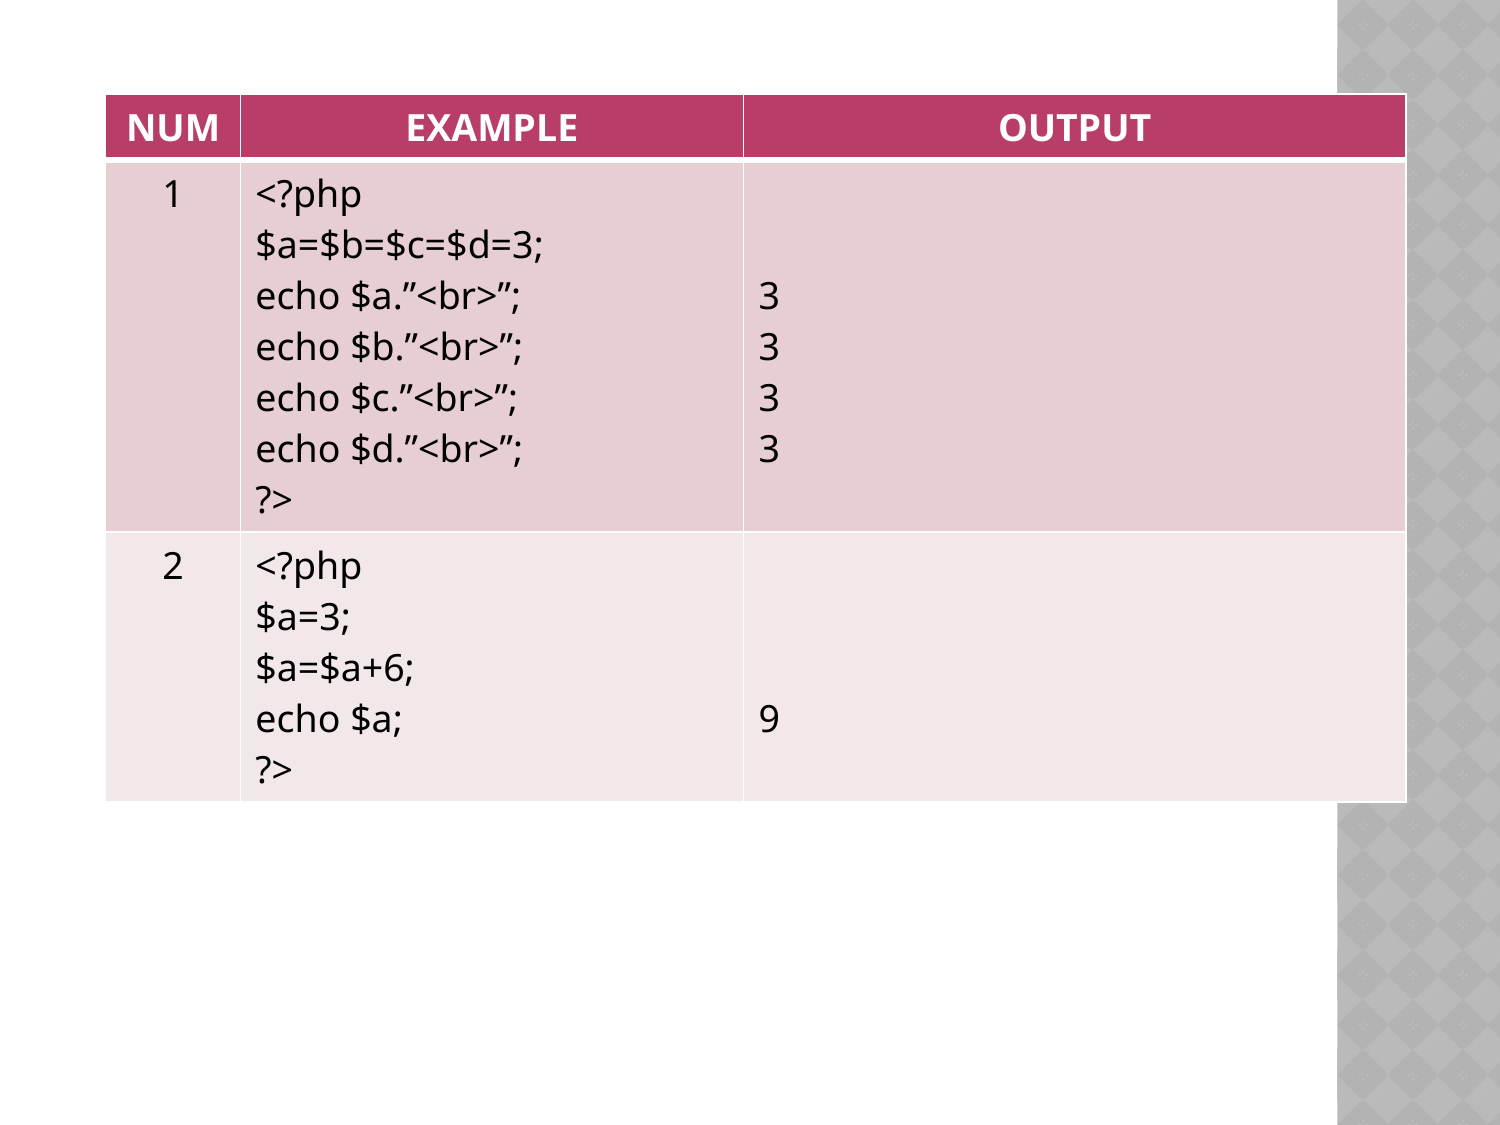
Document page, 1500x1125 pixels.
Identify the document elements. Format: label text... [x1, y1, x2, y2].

table_header NUM [106, 95, 240, 157]
table_cell 2 [106, 533, 240, 801]
table_header OUTPUT [744, 95, 1405, 157]
table_cell <?php $a=$b=$c=$d=3; echo $a.”<br>”; echo $b.”<br>”; echo $c.”<br>”; echo $d.”<br>”; ?> [241, 163, 743, 531]
table_cell 1 [106, 163, 240, 531]
table_cell <?php $a=3; $a=$a+6; echo $a; ?> [241, 533, 743, 801]
table_cell 3 3 3 3 [744, 163, 1405, 531]
table_header EXAMPLE [241, 95, 743, 157]
table_cell 9 [744, 533, 1405, 801]
